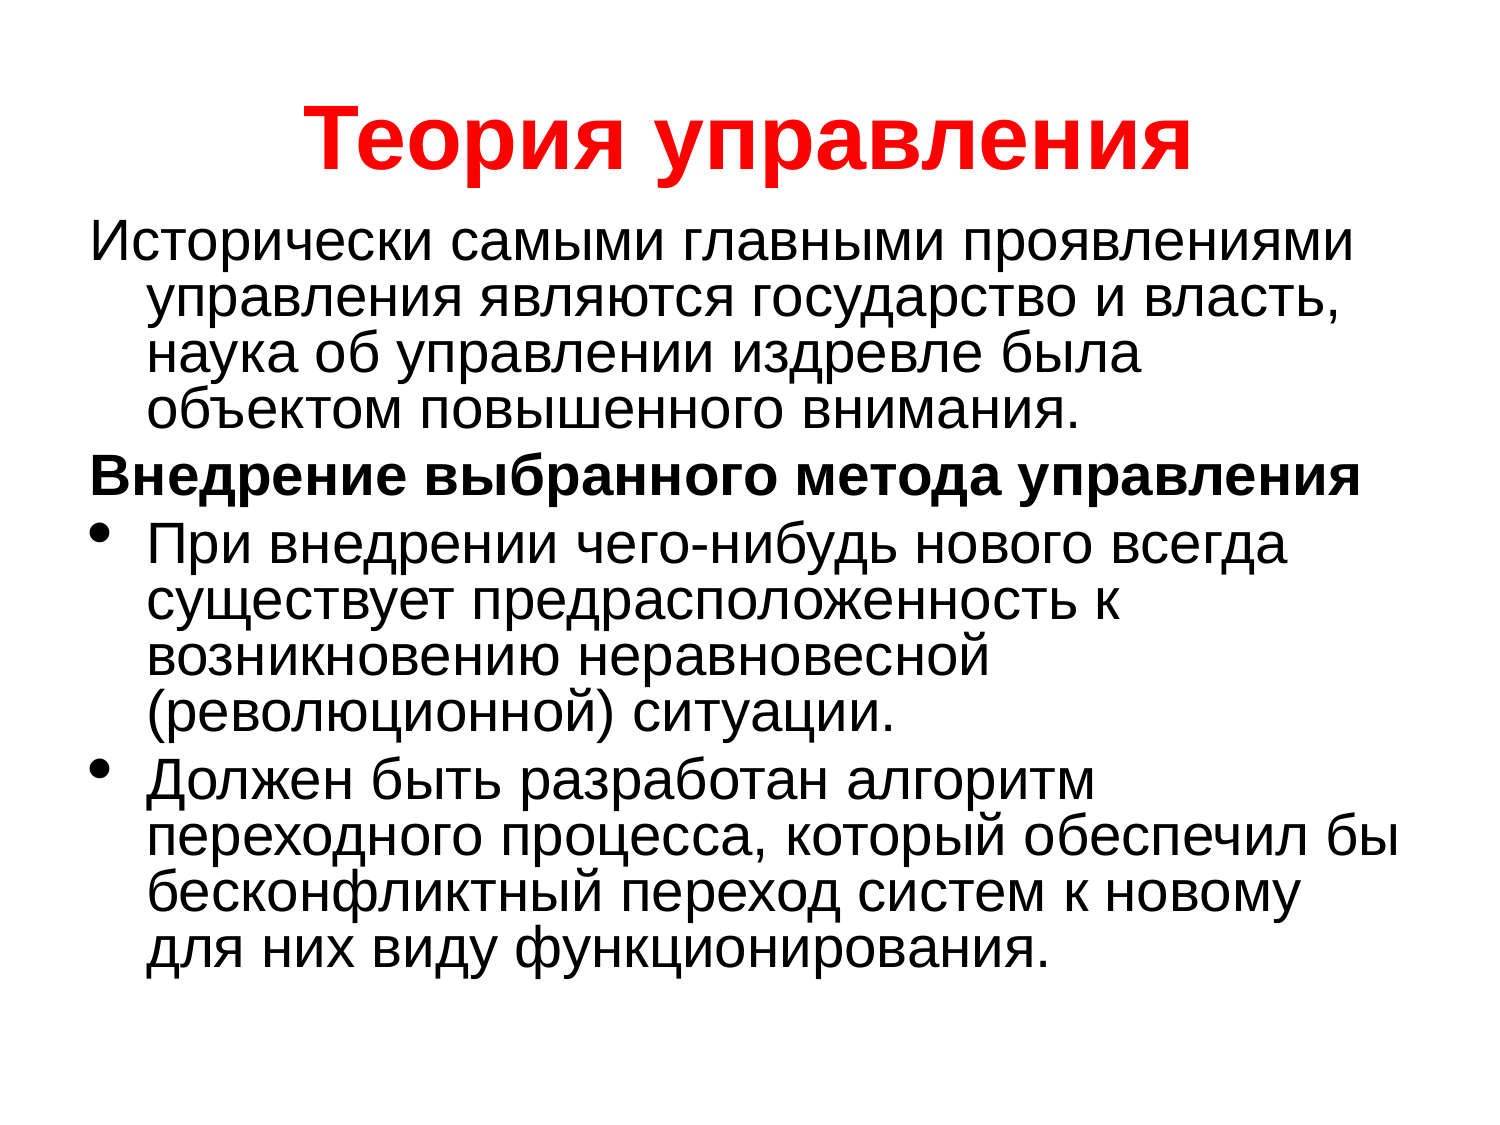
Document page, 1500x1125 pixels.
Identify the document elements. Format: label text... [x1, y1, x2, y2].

text_box Теория управления [75, 45, 1425, 208]
text_box Исторически самыми главными проявлениями управления являются государство и власть, наука об управлении издревле была объектом повышенного внимания. Внедрение выбранного метода управления При внедрении чего-нибудь нового всегда существует предрасположенность к возникновению неравновесной (революционной) ситуации. Должен быть разработан алгоритм переходного процесса, который обеспечил бы бесконфликтный переход систем к новому для них виду функционирования. [75, 208, 1425, 1005]
